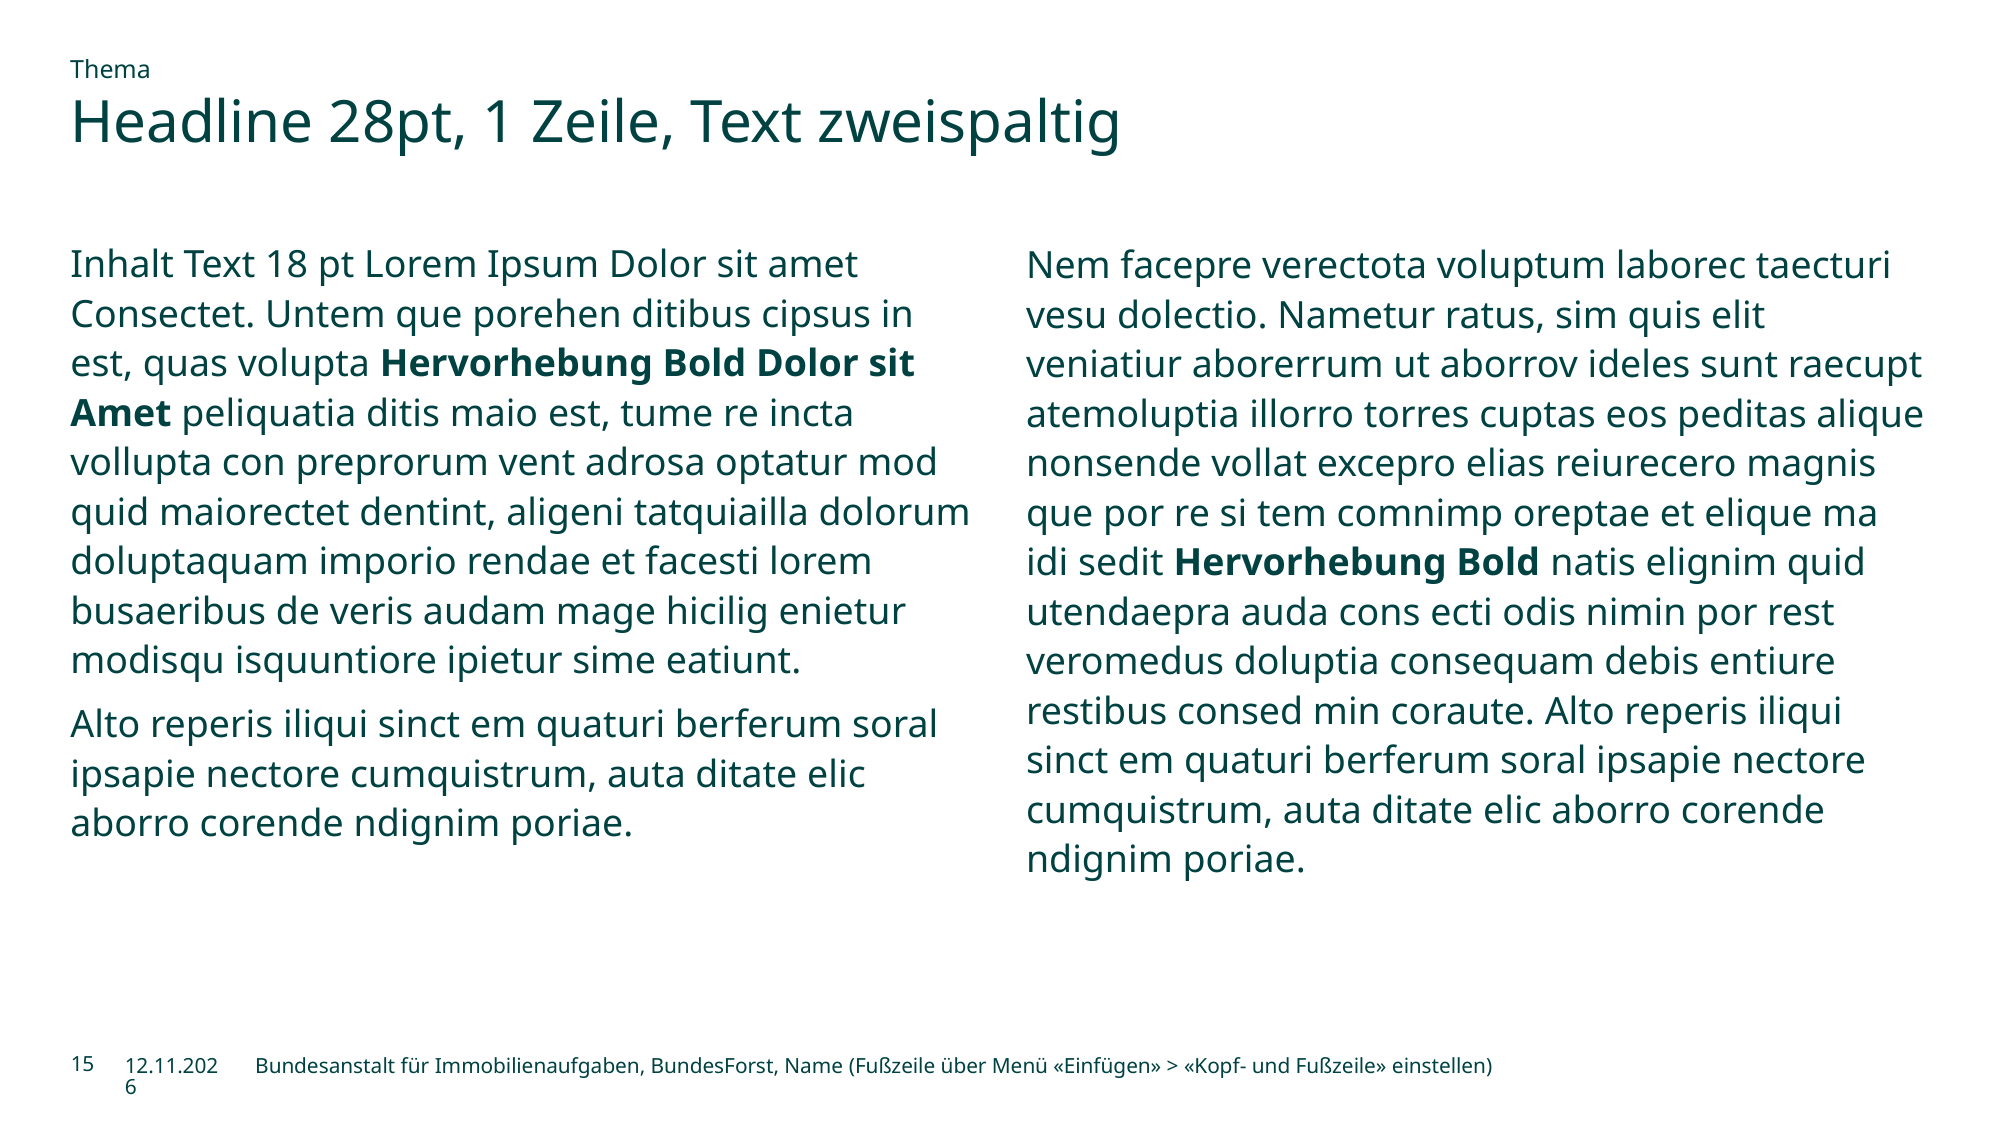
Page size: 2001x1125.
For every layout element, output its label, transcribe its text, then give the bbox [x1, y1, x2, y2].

list Thema [70, 50, 1931, 80]
footer Bundesanstalt für Immobilienaufgaben, BundesForst, Name (Fußzeile über Menü «Einfügen» > «Kopf- und Fußzeile» einstellen) [255, 1052, 1933, 1077]
slide_number 15 [70, 1052, 119, 1077]
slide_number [124, 1052, 226, 1077]
list Nem facepre verectota voluptum laborec taecturi vesu dolectio. Nametur ratus, sim quis elit veniatiur aborerrum ut aborrov ideles sunt raecupt atemoluptia illorro torres cuptas eos peditas alique nonsende vollat excepro elias reiurecero magnis que por re si tem comnimp oreptae et elique ma idi sedit Hervorhebung Bold natis elignim quid utendaepra auda cons ecti odis nimin por rest veromedus doluptia consequam debis entiure restibus consed min coraute. Alto reperis iliqui sinct em quaturi berferum soral ipsapie nectore cumquistrum, auta ditate elic aborro corende ndignim poriae. [1026, 236, 1930, 1035]
list Inhalt Text 18 pt Lorem Ipsum Dolor sit amet Consectet. Untem que porehen ditibus cipsus in est, quas volupta Hervorhebung Bold Dolor sit Amet peliquatia ditis maio est, tume re incta vollupta con preprorum vent adrosa optatur mod quid maiorectet dentint, aligeni tatquiailla dolorum doluptaquam imporio rendae et facesti lorem busaeribus de veris audam mage hicilig enietur modisqu isquuntiore ipietur sime eatiunt. Alto reperis iliqui sinct em quaturi berferum soral ipsapie nectore cumquistrum, auta ditate elic aborro corende ndignim poriae. [70, 235, 974, 1034]
title Headline 28pt, 1 Zeile, Text zweispaltig [70, 91, 1930, 234]
